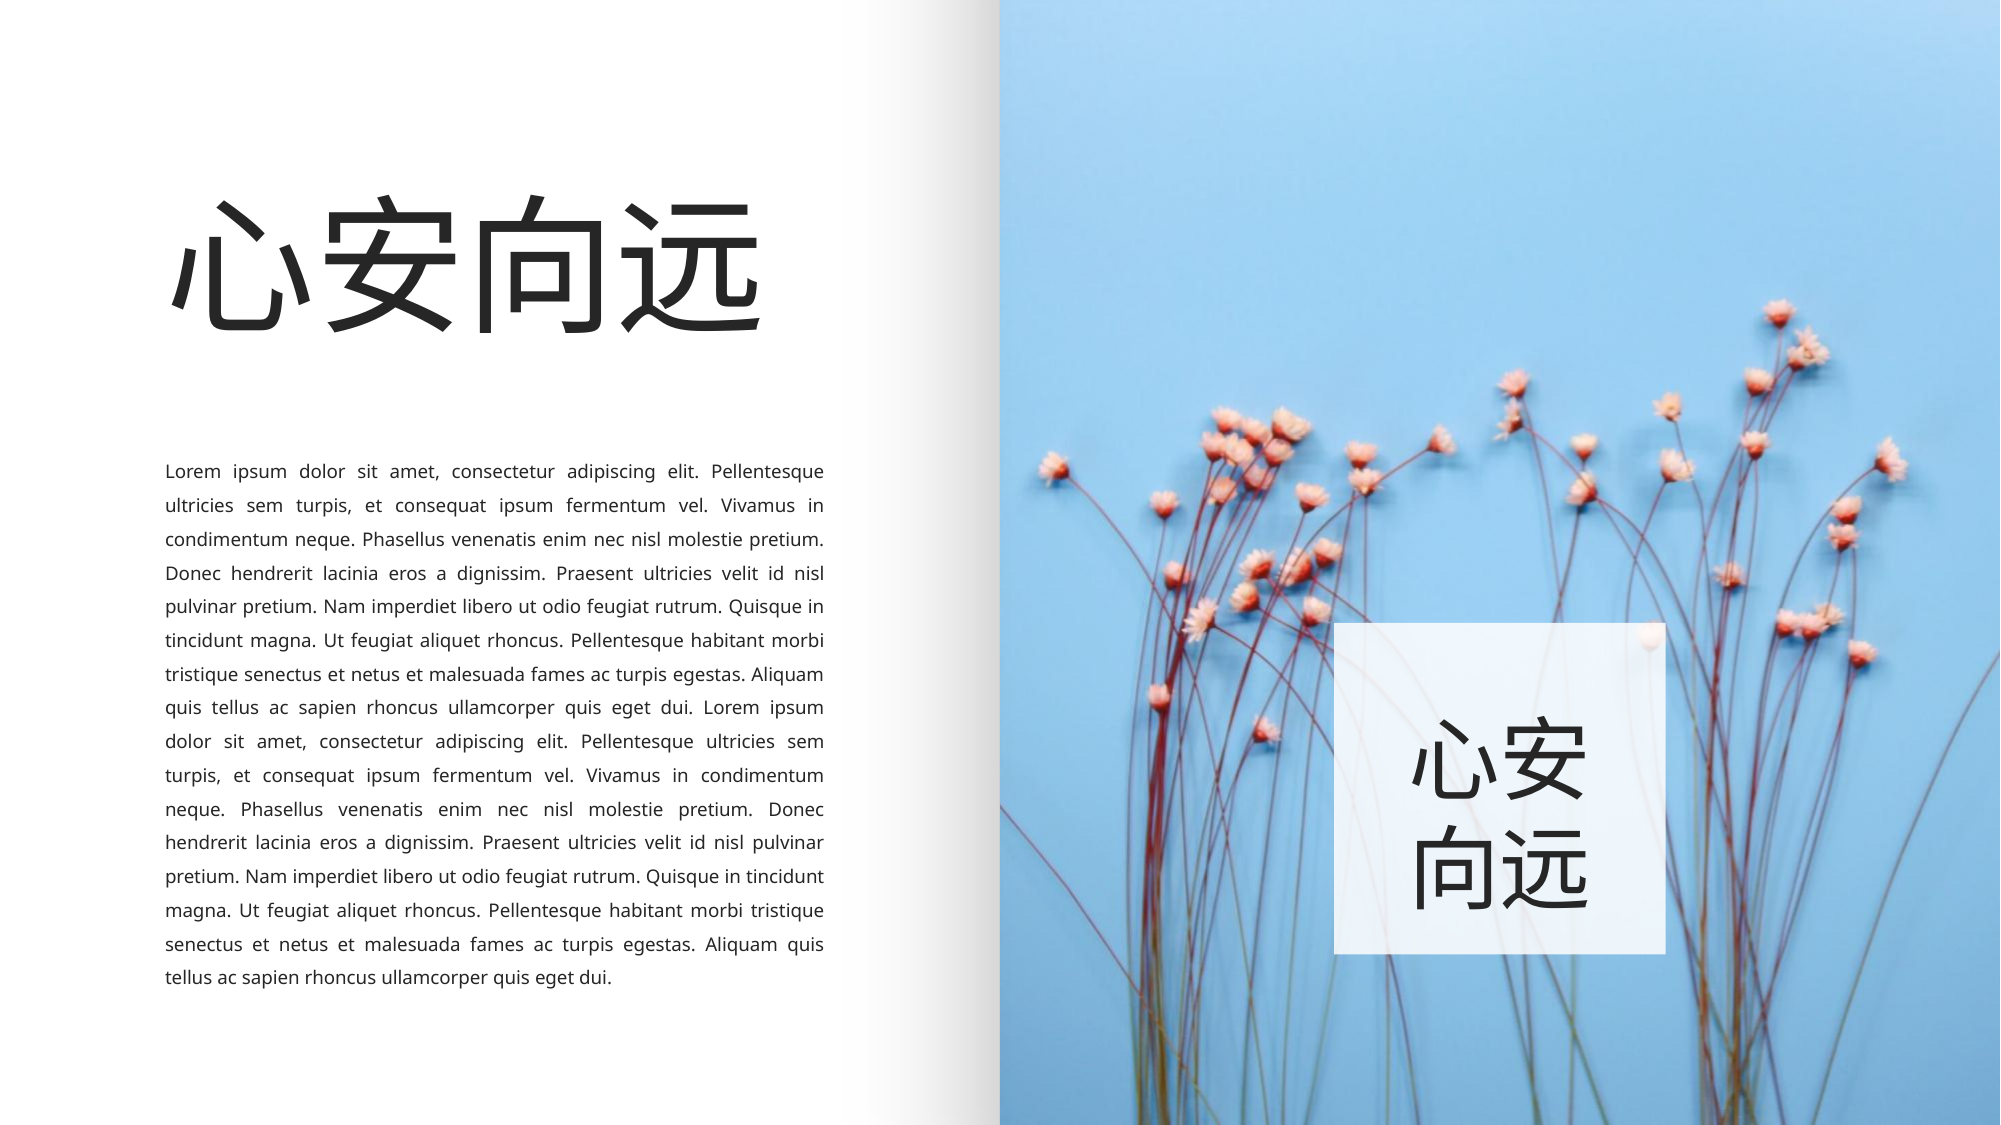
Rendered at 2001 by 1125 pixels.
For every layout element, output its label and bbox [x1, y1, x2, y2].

text_box [0, 0, 999, 1125]
picture [999, 0, 2000, 1125]
